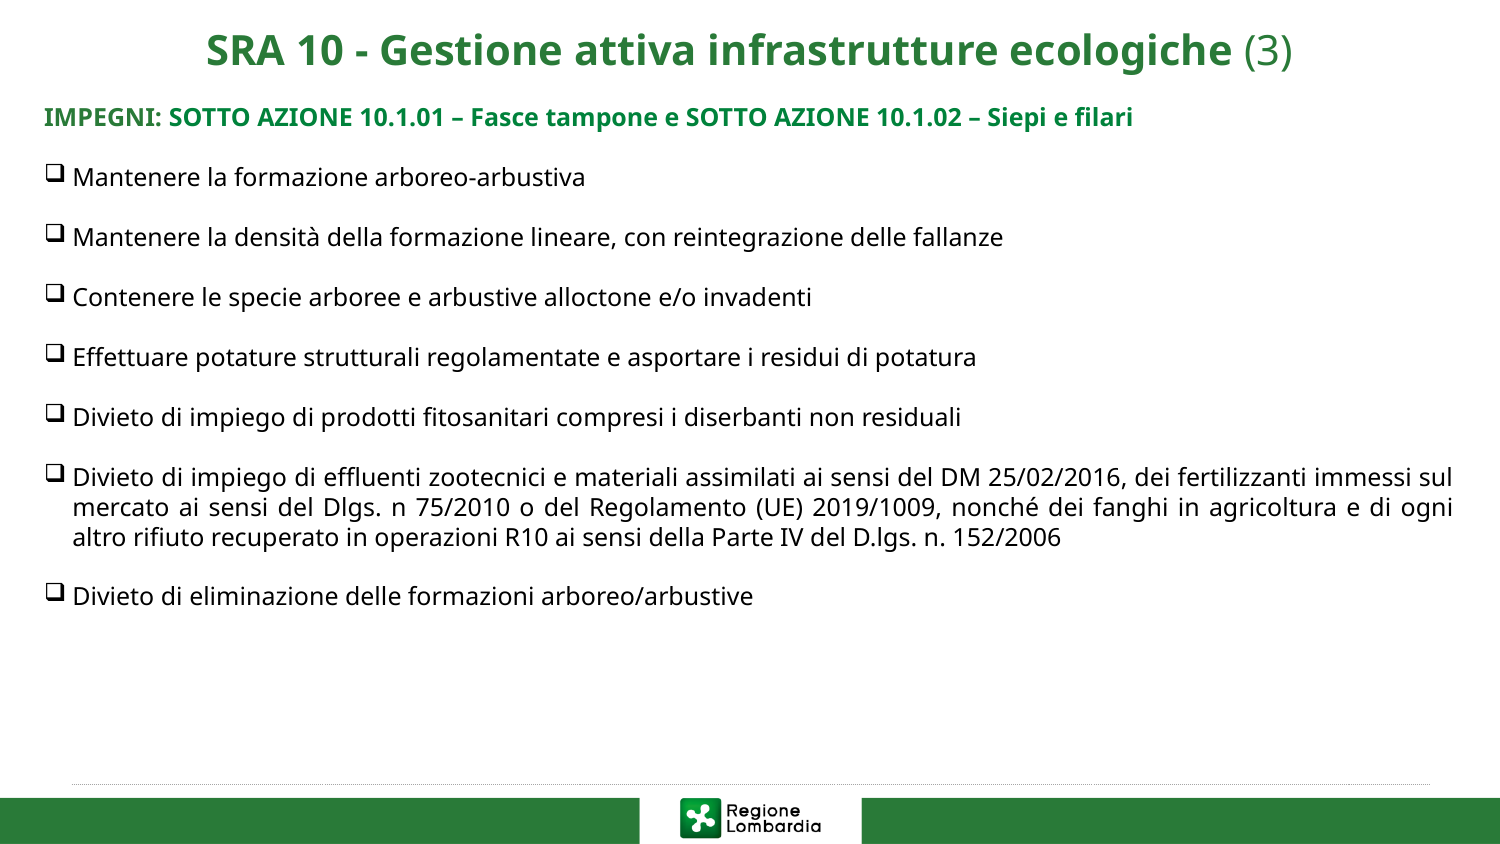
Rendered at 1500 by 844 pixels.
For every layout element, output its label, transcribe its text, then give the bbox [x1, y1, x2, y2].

picture [0, 0, 1500, 844]
text_box IMPEGNI: SOTTO AZIONE 10.1.01 – Fasce tampone e SOTTO AZIONE 10.1.02 – Siepi e filari Mantenere la formazione arboreo-arbustiva Mantenere la densità della formazione lineare, con reintegrazione delle fallanze Contenere le specie arboree e arbustive alloctone e/o invadenti Effettuare potature strutturali regolamentate e asportare i residui di potatura Divieto di impiego di prodotti fitosanitari compresi i diserbanti non residuali Divieto di impiego di effluenti zootecnici e materiali assimilati ai sensi del DM 25/02/2016, dei fertilizzanti immessi sul mercato ai sensi del Dlgs. n 75/2010 o del Regolamento (UE) 2019/1009, nonché dei fanghi in agricoltura e di ogni altro rifiuto recuperato in operazioni R10 ai sensi della Parte IV del D.lgs. n. 152/2006 Divieto di eliminazione delle formazioni arboreo/arbustive [29, 94, 1471, 619]
title SRA 10 - Gestione attiva infrastrutture ecologiche (3) [150, 24, 1350, 94]
